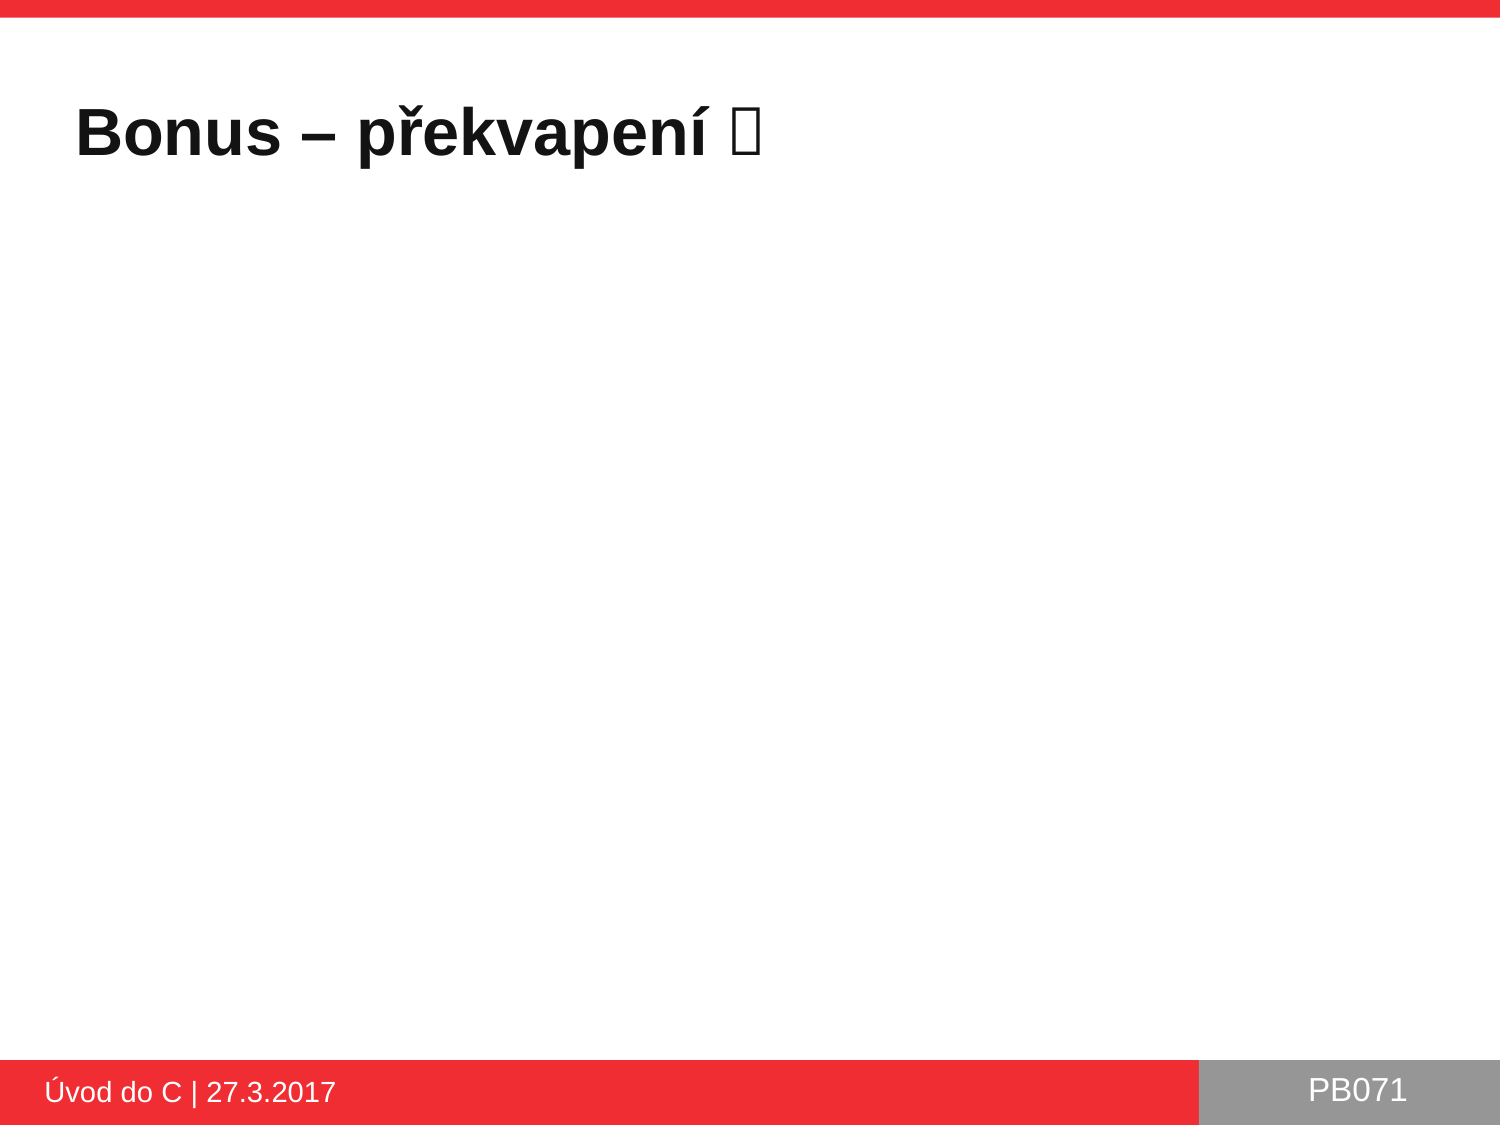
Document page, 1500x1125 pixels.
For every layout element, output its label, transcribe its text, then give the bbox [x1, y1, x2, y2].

footer Úvod do C | 27.3.2017 [29, 1065, 1199, 1125]
title Bonus – překvapení  [75, 45, 1471, 208]
